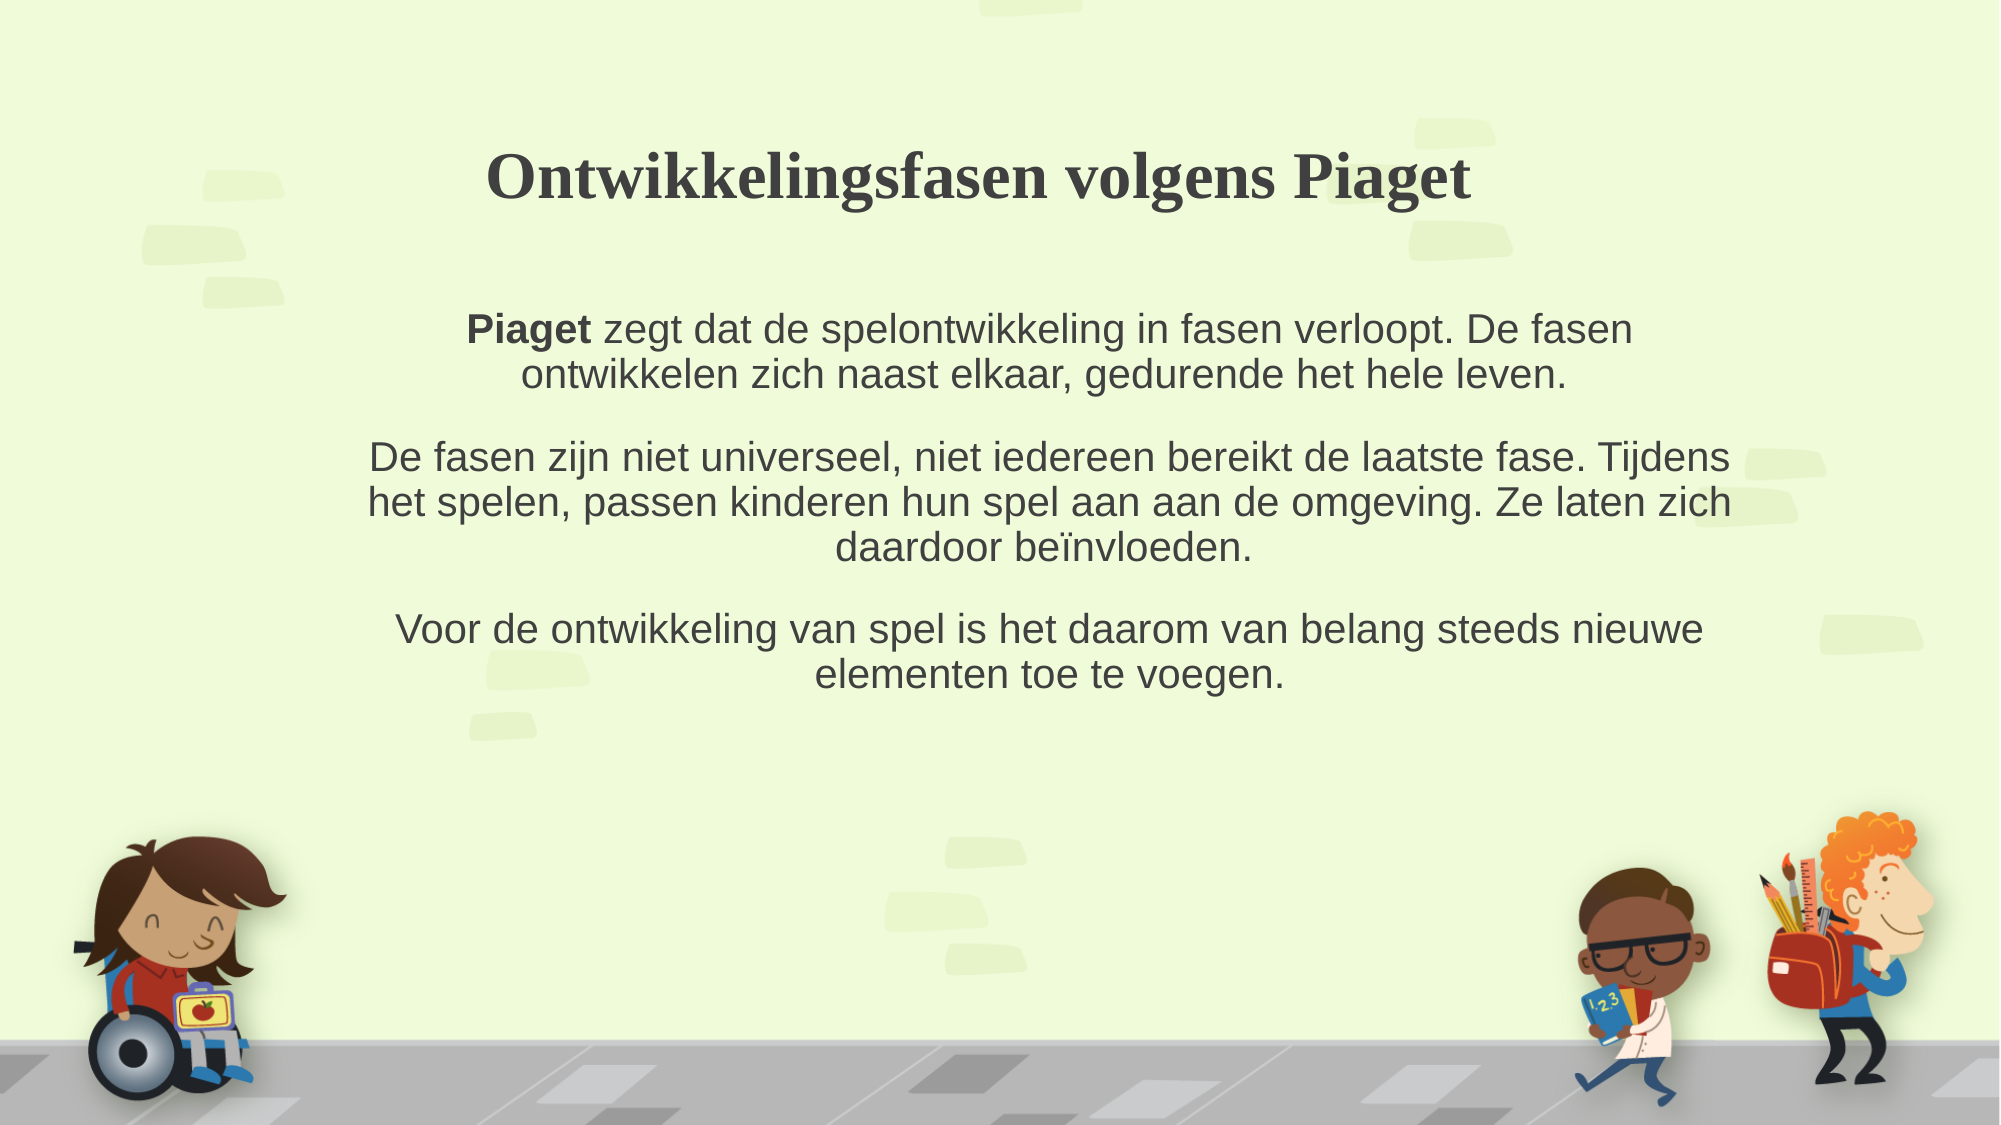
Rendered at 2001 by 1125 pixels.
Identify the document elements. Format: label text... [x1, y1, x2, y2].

picture [0, 0, 2000, 1125]
title Ontwikkelingsfasen volgens Piaget [279, 42, 1680, 221]
list Piaget zegt dat de spelontwikkeling in fasen verloopt. De fasen ontwikkelen zich naast elkaar, gedurende het hele leven. De fasen zijn niet universeel, niet iedereen bereikt de laatste fase. Tijdens het spelen, passen kinderen hun spel aan aan de omgeving. Ze laten zich daardoor beïnvloeden. Voor de ontwikkeling van spel is het daarom van belang steeds nieuwe elementen toe te voegen. [350, 299, 1750, 871]
